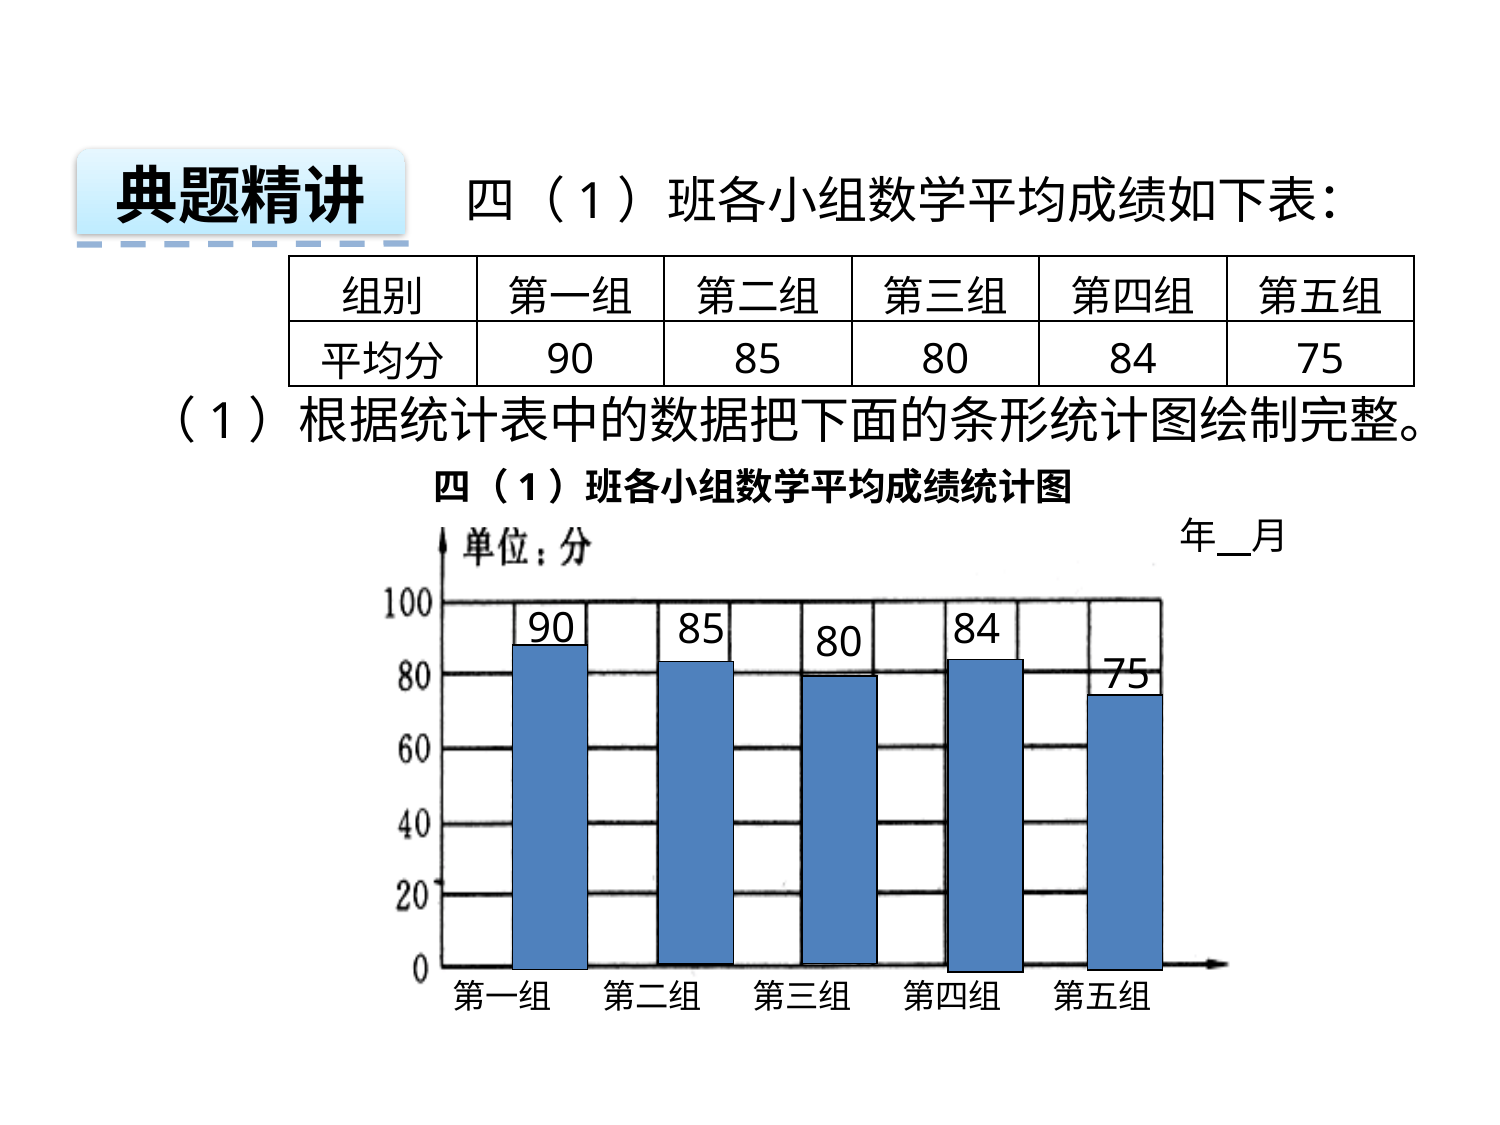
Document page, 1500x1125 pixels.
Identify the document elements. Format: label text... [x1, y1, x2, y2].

table_header 组别 [290, 257, 476, 320]
table_cell 84 [1040, 322, 1226, 381]
table_header 第五组 [1228, 257, 1413, 320]
table_header 第一组 [478, 257, 663, 320]
table_cell 75 [1228, 322, 1413, 381]
table_cell 80 [853, 322, 1038, 381]
table_cell 平均分 [290, 322, 476, 381]
text_box 第三组 [737, 996, 868, 1023]
text_box 第一组 [437, 996, 568, 1023]
text_box （1）根据统计表中的数据把下面的条形统计图绘制完整。 [131, 381, 1464, 457]
text_box 四（1）班各小组数学平均成绩如下表： [450, 161, 1383, 236]
table_cell 85 [665, 322, 851, 381]
table_header 第四组 [1040, 257, 1226, 320]
text_box 四（1）班各小组数学平均成绩统计图 [418, 455, 1088, 515]
text_box 年 月 [1165, 505, 1313, 565]
picture [359, 526, 1248, 988]
text_box 第四组 [887, 996, 1018, 1023]
table_header 第三组 [853, 257, 1038, 320]
text_box 典题精讲 [76, 148, 406, 235]
text_box 第二组 [587, 996, 718, 1023]
table_cell 90 [478, 322, 663, 381]
table_header 第二组 [665, 257, 851, 320]
text_box 第五组 [1037, 996, 1168, 1023]
